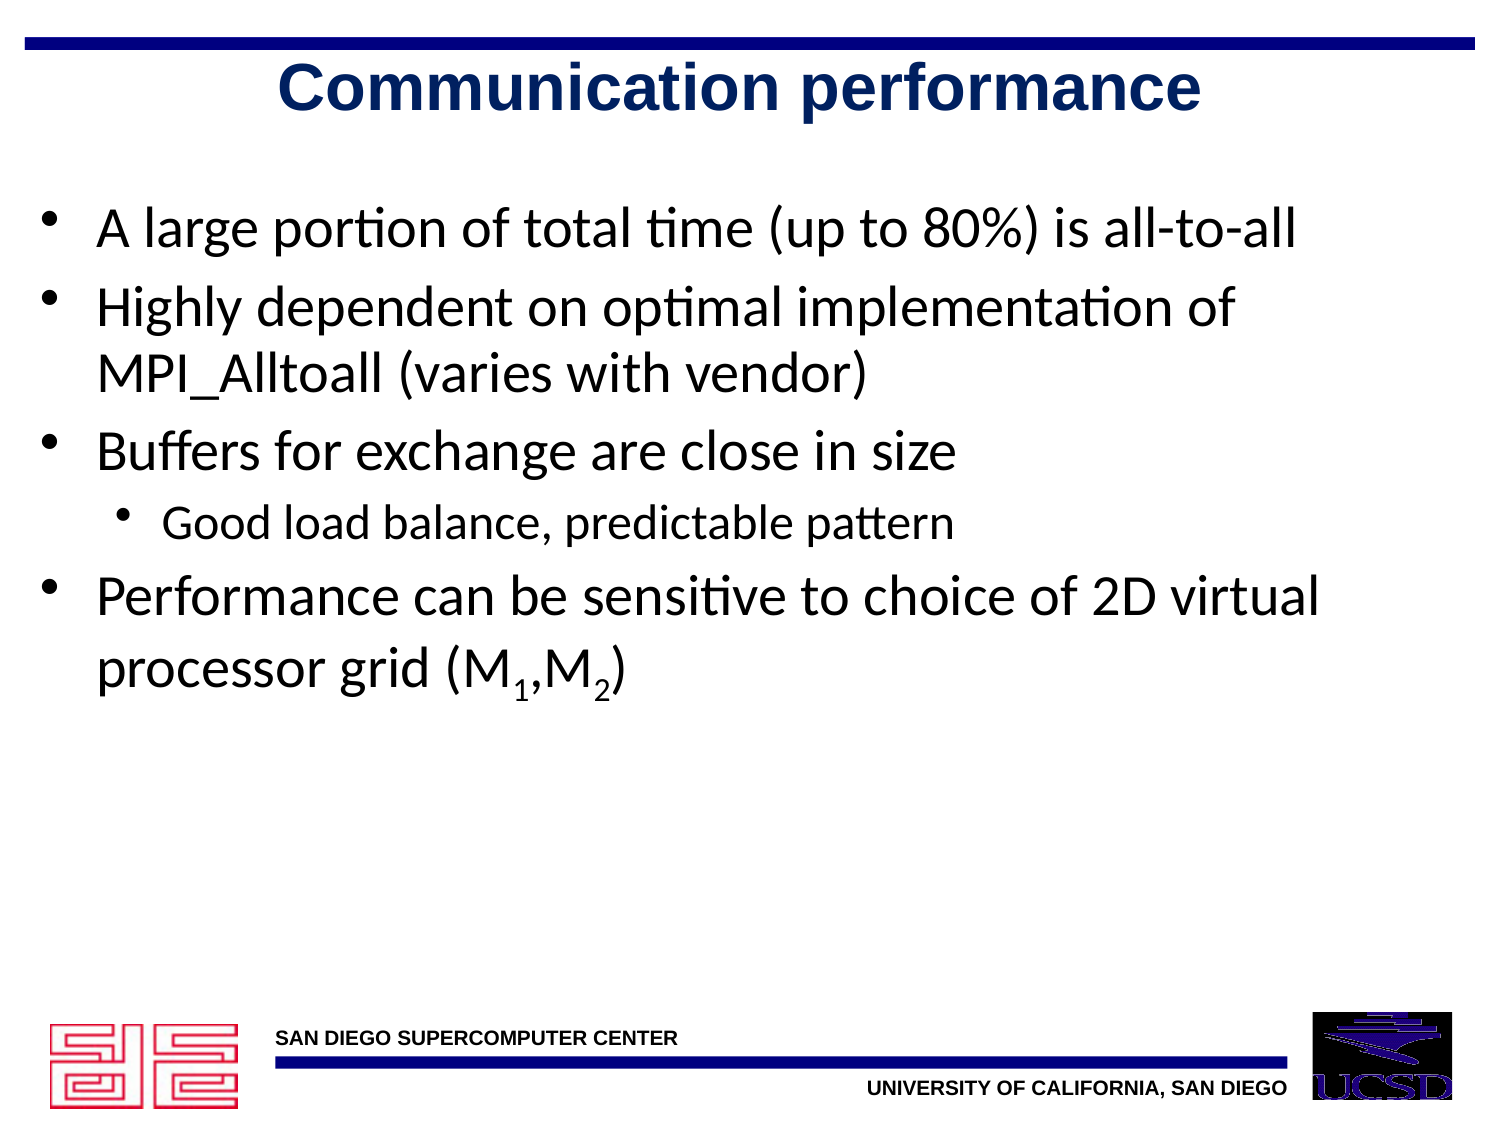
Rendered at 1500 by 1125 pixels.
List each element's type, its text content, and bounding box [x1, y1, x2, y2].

picture [50, 1088, 238, 1109]
list A large portion of total time (up to 80%) is all-to-all Highly dependent on optimal implementation of MPI_Alltoall (varies with vendor) Buffers for exchange are close in size Good load balance, predictable pattern Performance can be sensitive to choice of 2D virtual processor grid (M1,M2) [24, 186, 1463, 1088]
title Communication performance [74, 11, 1426, 163]
